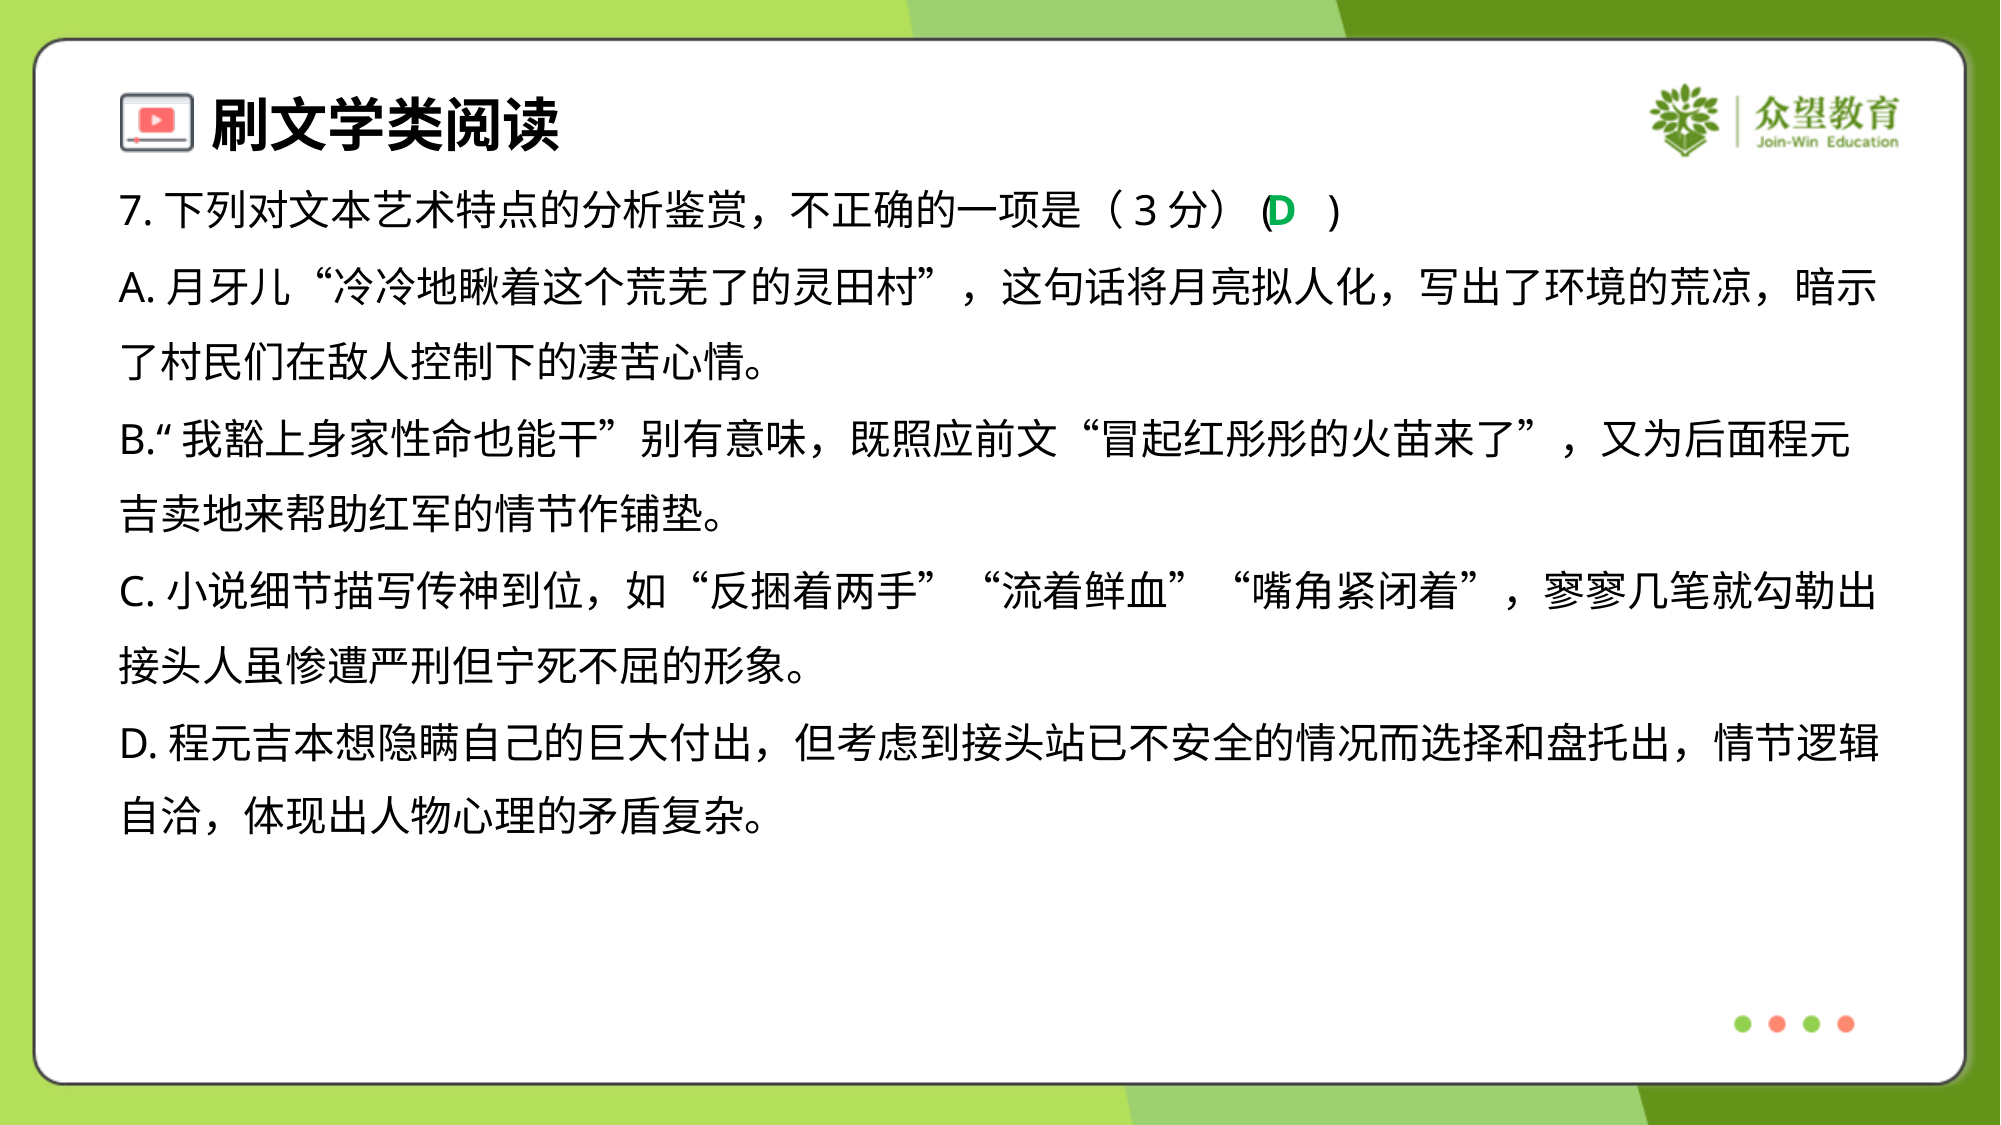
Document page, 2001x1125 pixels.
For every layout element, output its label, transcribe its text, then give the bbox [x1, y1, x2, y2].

text_box 7.下列对文本艺术特点的分析鉴赏，不正确的一项是（3分）( ) [118, 158, 1249, 226]
text_box 7.下列对文本艺术特点的分析鉴赏，不正确的一项是（3分）( ) [1314, 158, 1883, 226]
text_box D [1249, 158, 1314, 226]
text_box A.月牙儿“冷冷地瞅着这个荒芜了的灵田村”，这句话将月亮拟人化，写出了环境的荒凉，暗示 了村民们在敌人控制下的凄苦心情。 B.“我豁上身家性命也能干”别有意味，既照应前文“冒起红彤彤的火苗来了”，又为后面程元 吉卖地来帮助红军的情节作铺垫。 C.小说细节描写传神到位，如“反捆着两手”“流着鲜血”“嘴角紧闭着”，寥寥几笔就勾勒出 接头人虽惨遭严刑但宁死不屈的形象。 D.程元吉本想隐瞒自己的巨大付出，但考虑到接头站已不安全的情况而选择和盘托出，情节逻辑 自洽，体现出人物心理的矛盾复杂。 [118, 235, 1883, 833]
picture [0, 0, 2000, 1125]
